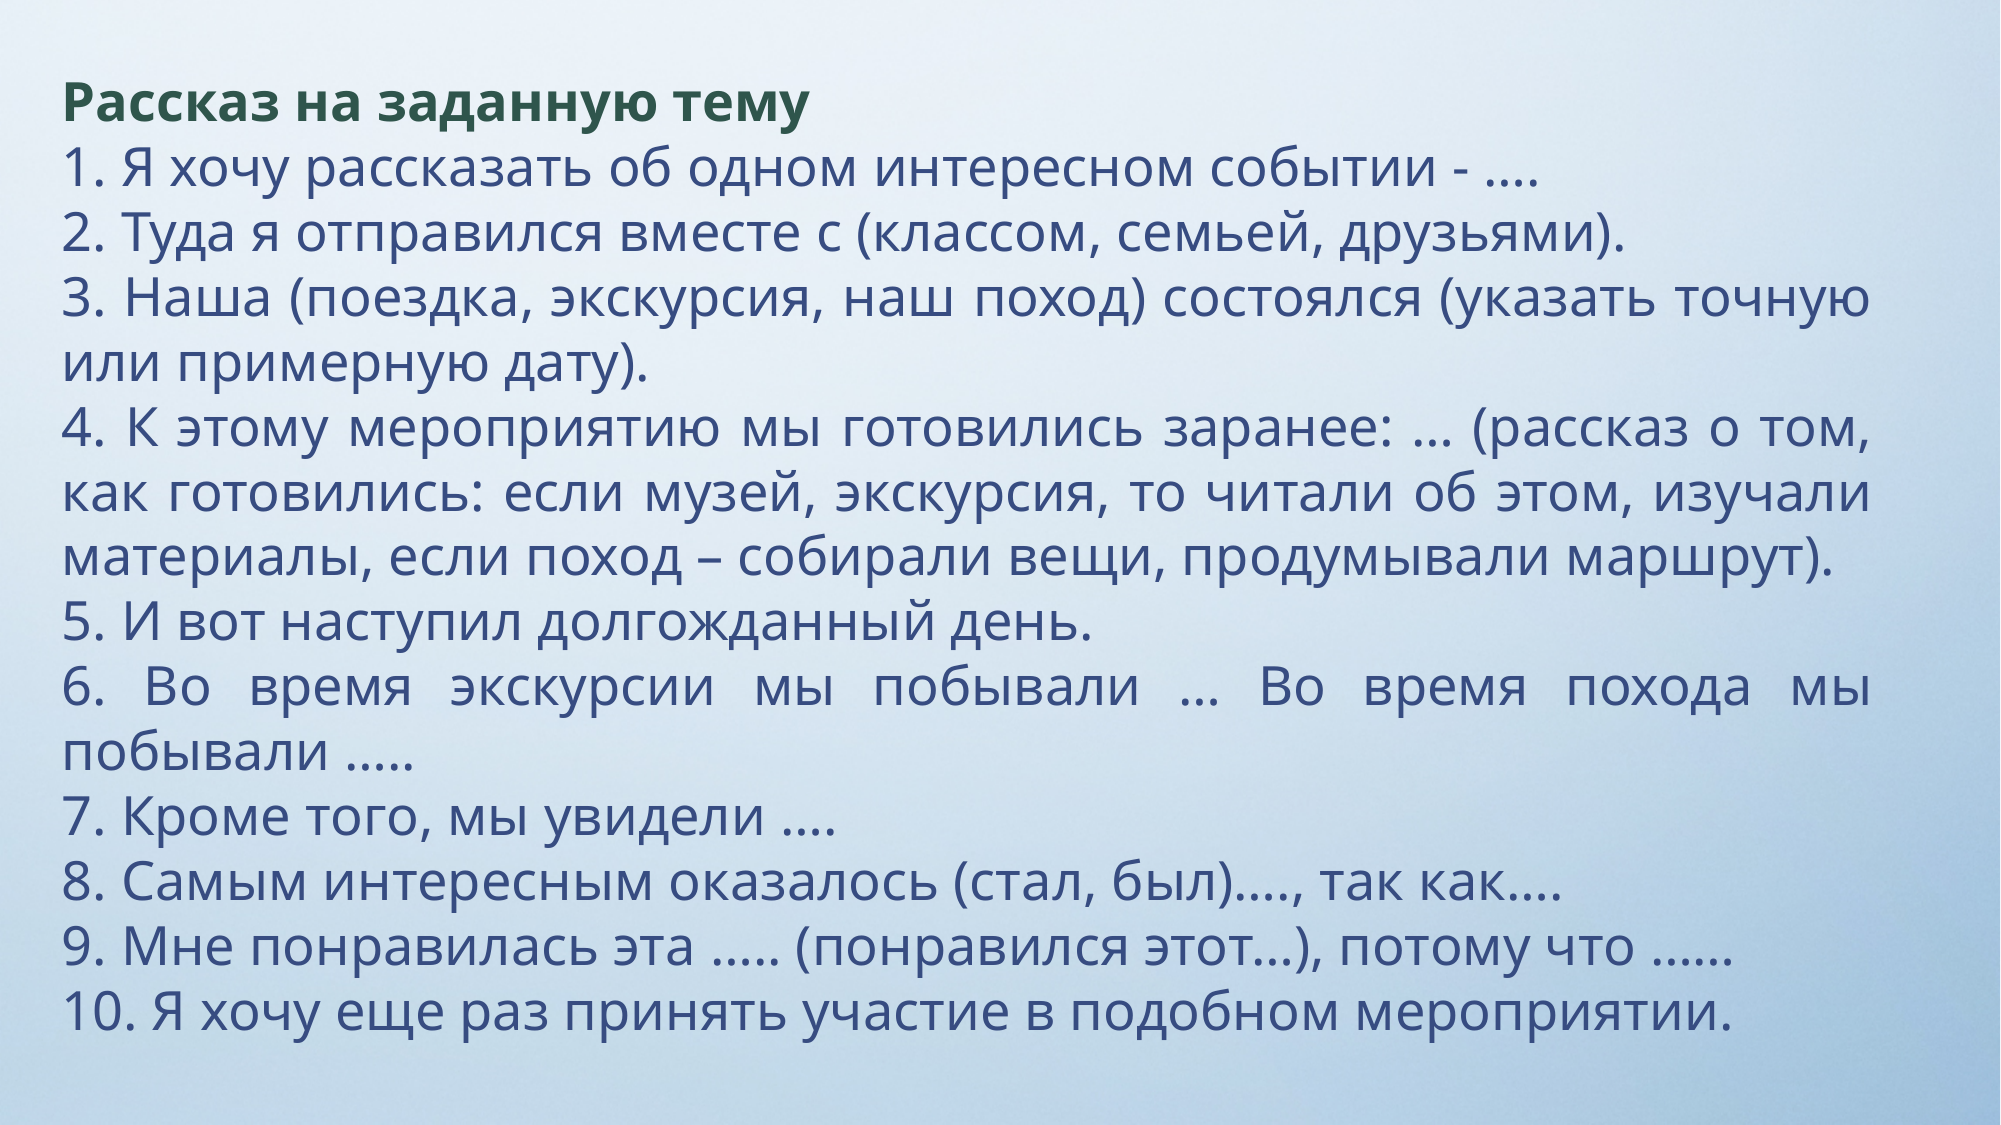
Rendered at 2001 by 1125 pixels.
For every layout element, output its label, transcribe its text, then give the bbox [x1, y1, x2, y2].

picture [0, 0, 2001, 1125]
text_box Рассказ на заданную тему 1. Я хочу рассказать об одном интересном событии - …. 2. Туда я отправился вместе с (классом, семьей, друзьями). 3. Наша (поездка, экскурсия, наш поход) состоялся (указать точную или примерную дату). 4. К этому мероприятию мы готовились заранее: … (рассказ о том, как готовились: если музей, экскурсия, то читали об этом, изучали материалы, если поход – собирали вещи, продумывали маршрут). 5. И вот наступил долгожданный день. 6. Во время экскурсии мы побывали … Во время похода мы побывали ….. 7. Кроме того, мы увидели …. 8. Самым интересным оказалось (стал, был)…., так как…. 9. Мне понравилась эта ….. (понравился этот…), потому что …… 10. Я хочу еще раз принять участие в подобном мероприятии. [46, 59, 1889, 1125]
